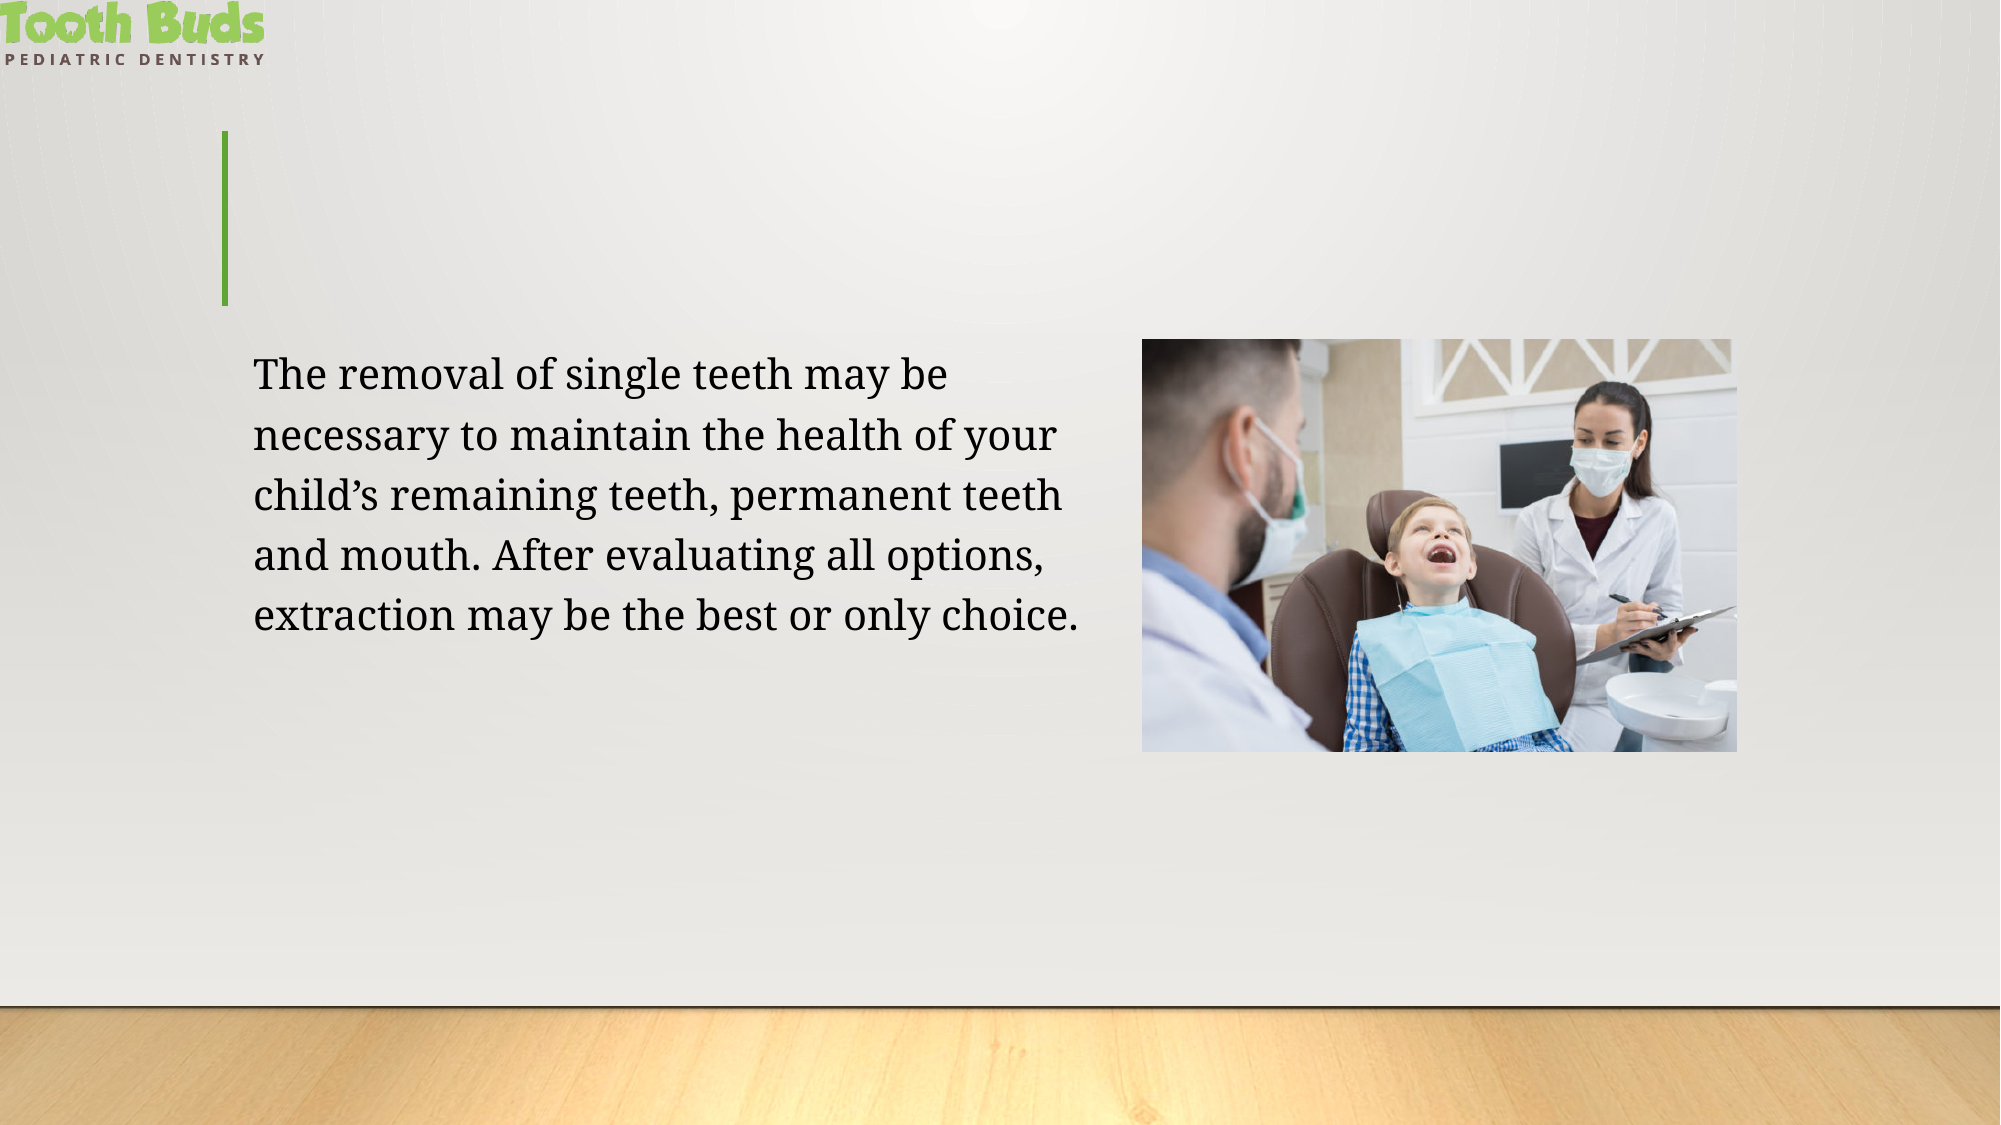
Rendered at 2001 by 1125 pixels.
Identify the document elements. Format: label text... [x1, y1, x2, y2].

list The removal of single teeth may be necessary to maintain the health of your child’s remaining teeth, permanent teeth and mouth. After evaluating all options, extraction may be the best or only choice. [238, 330, 1107, 861]
picture [0, 1006, 2000, 1125]
picture [1141, 339, 1738, 752]
picture [0, 0, 264, 65]
